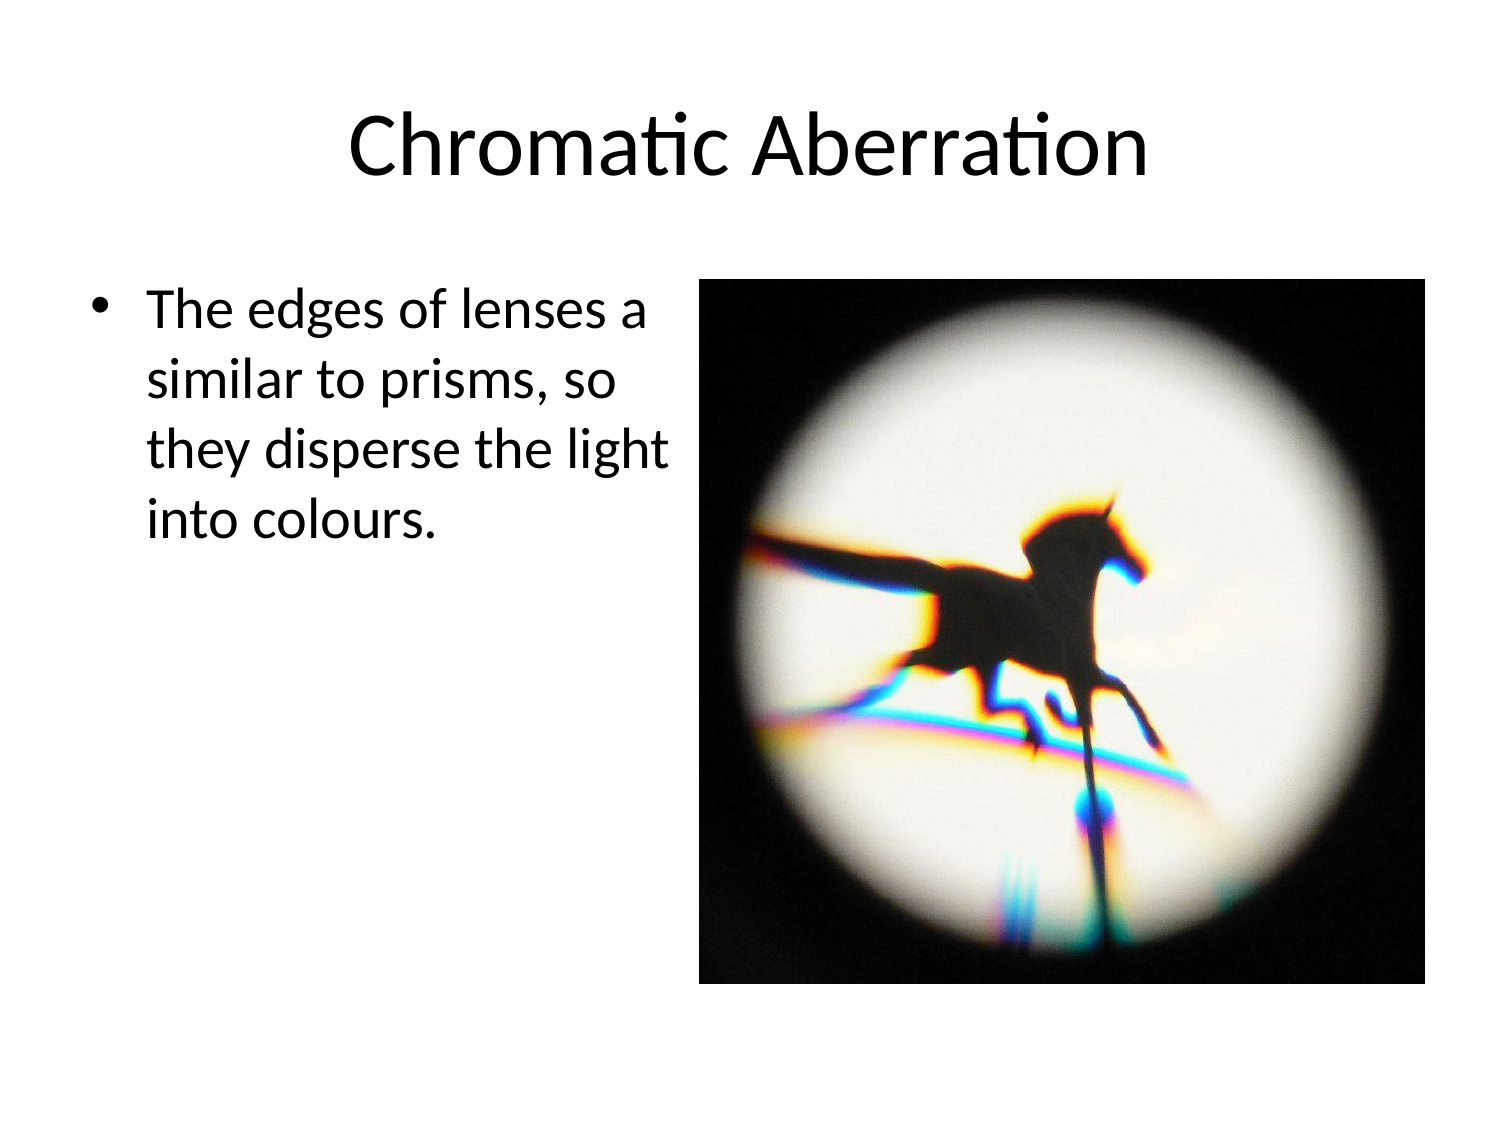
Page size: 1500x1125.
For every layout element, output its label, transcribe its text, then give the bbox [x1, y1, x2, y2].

list The edges of lenses a similar to prisms, so they disperse the light into colours. [75, 262, 694, 1005]
title Chromatic Aberration [75, 45, 1425, 233]
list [699, 201, 1426, 1063]
